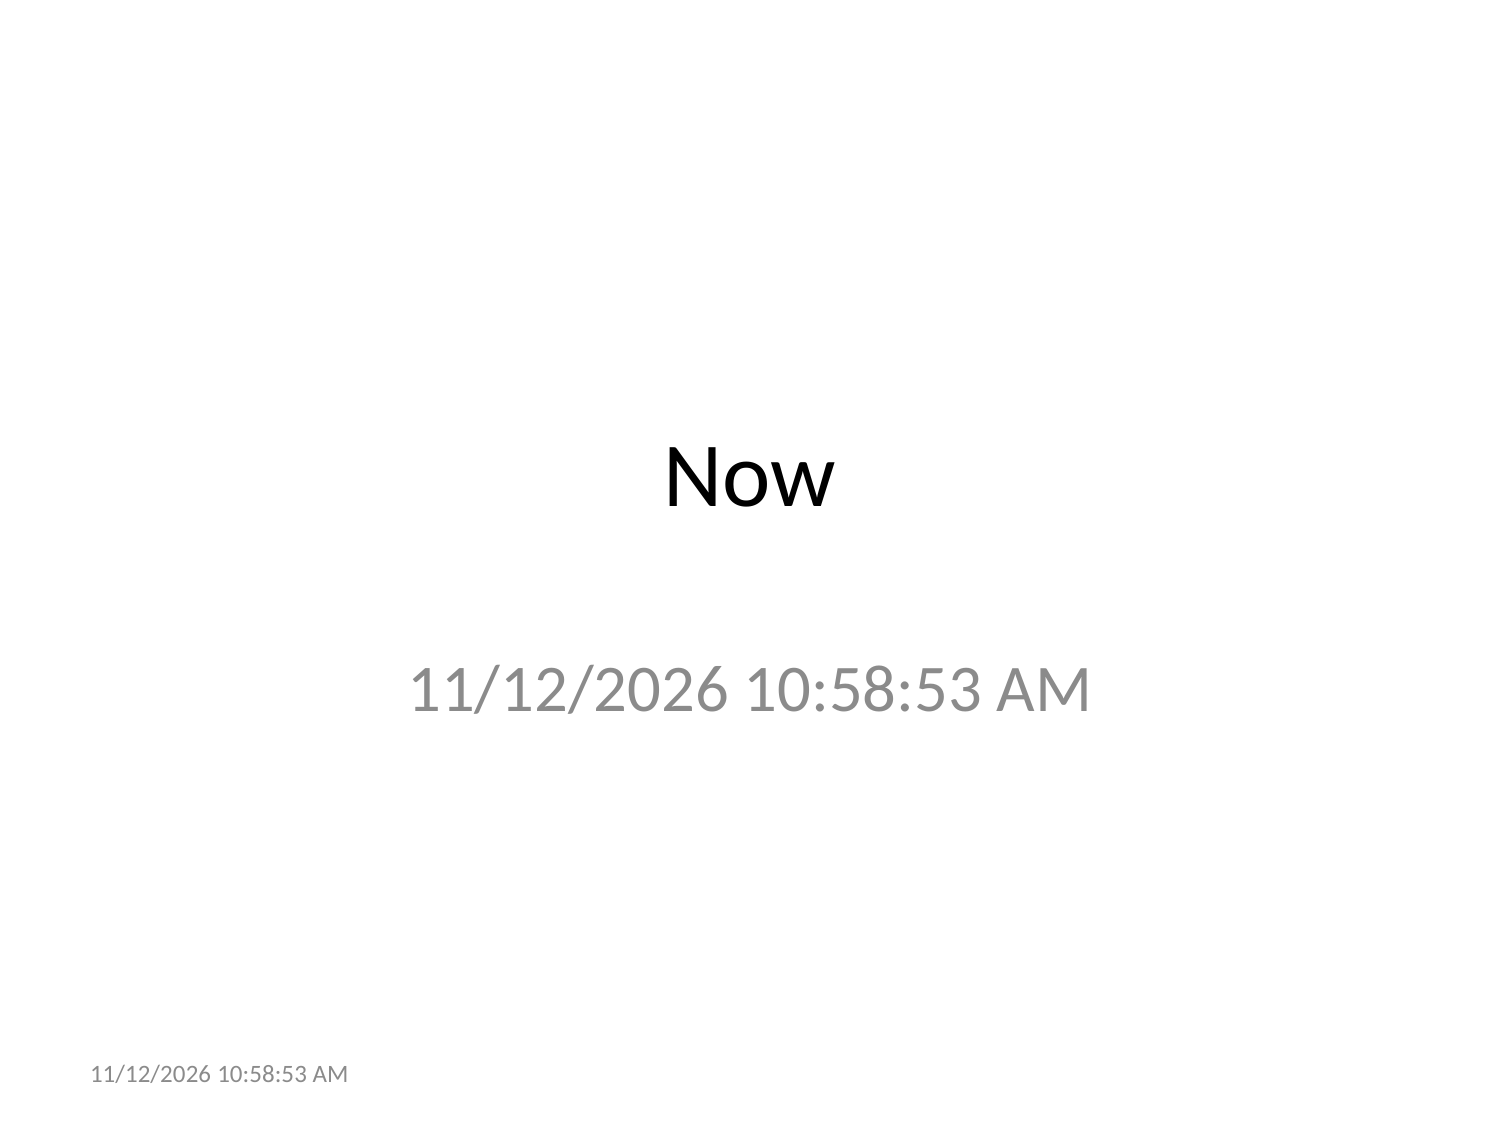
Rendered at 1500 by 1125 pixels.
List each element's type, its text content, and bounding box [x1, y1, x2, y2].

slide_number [75, 1042, 425, 1103]
subtitle 2011-12-19 10:20:04 AM [225, 637, 1275, 925]
title Now [112, 349, 1388, 591]
